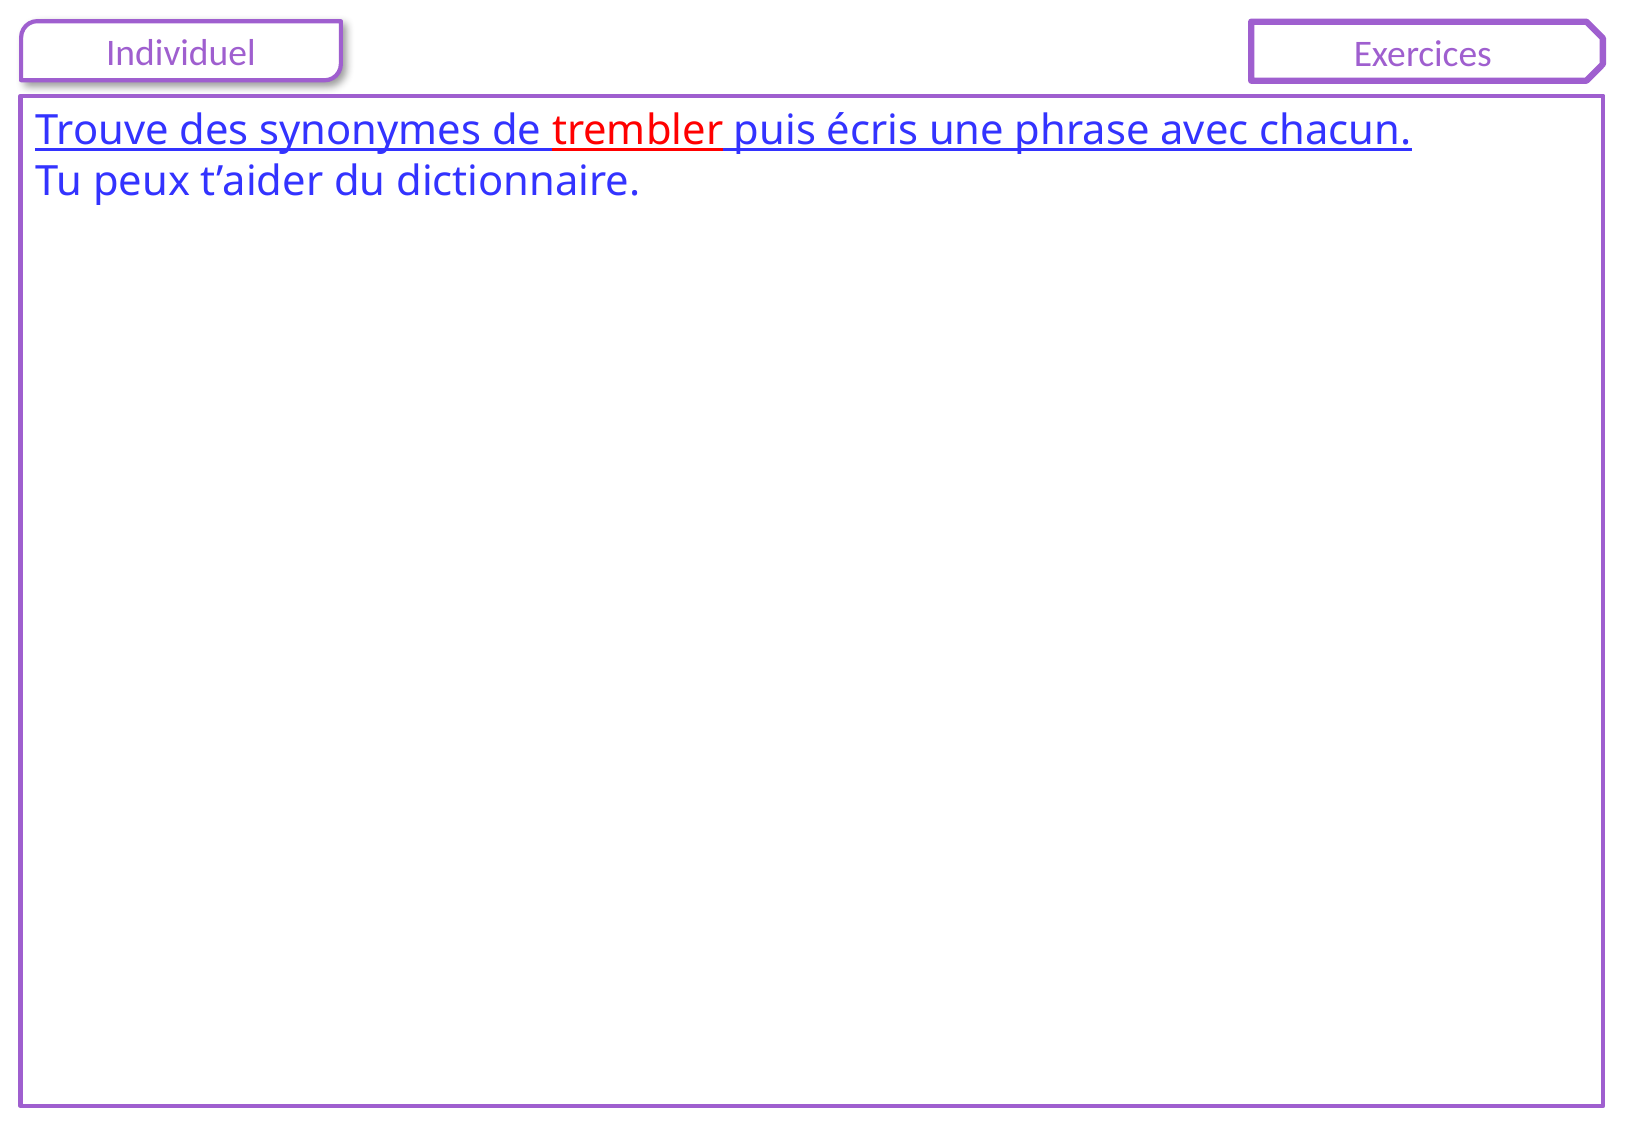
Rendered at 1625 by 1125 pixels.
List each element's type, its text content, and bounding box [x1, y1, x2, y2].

list Trouve des synonymes de trembler puis écris une phrase avec chacun. Tu peux t’aider du dictionnaire. [18, 94, 1605, 1108]
